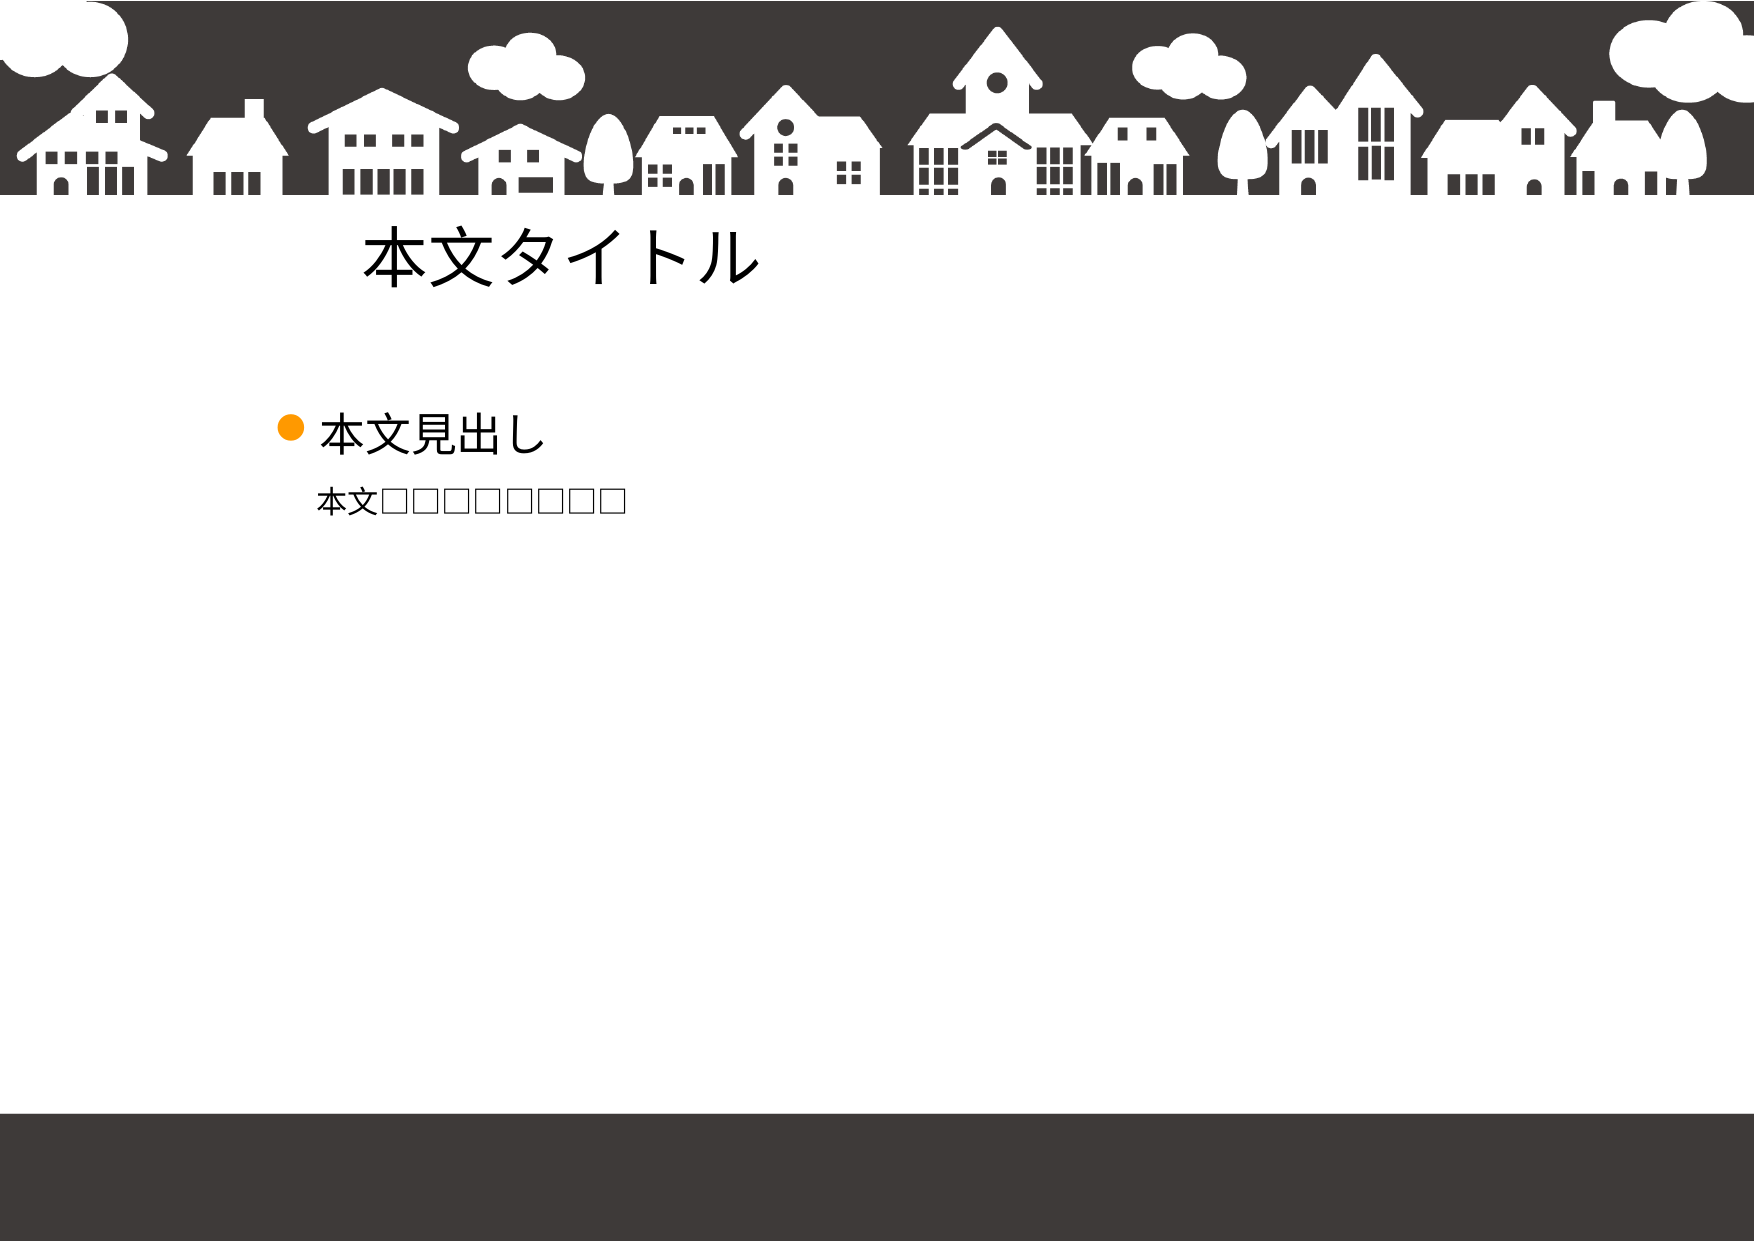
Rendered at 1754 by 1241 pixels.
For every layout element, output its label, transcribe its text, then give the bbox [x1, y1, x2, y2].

text_box 本文見出し 本文□□□□□□□□ [273, 392, 1477, 959]
text_box 本文タイトル [344, 165, 1409, 346]
picture [0, 0, 1754, 1241]
